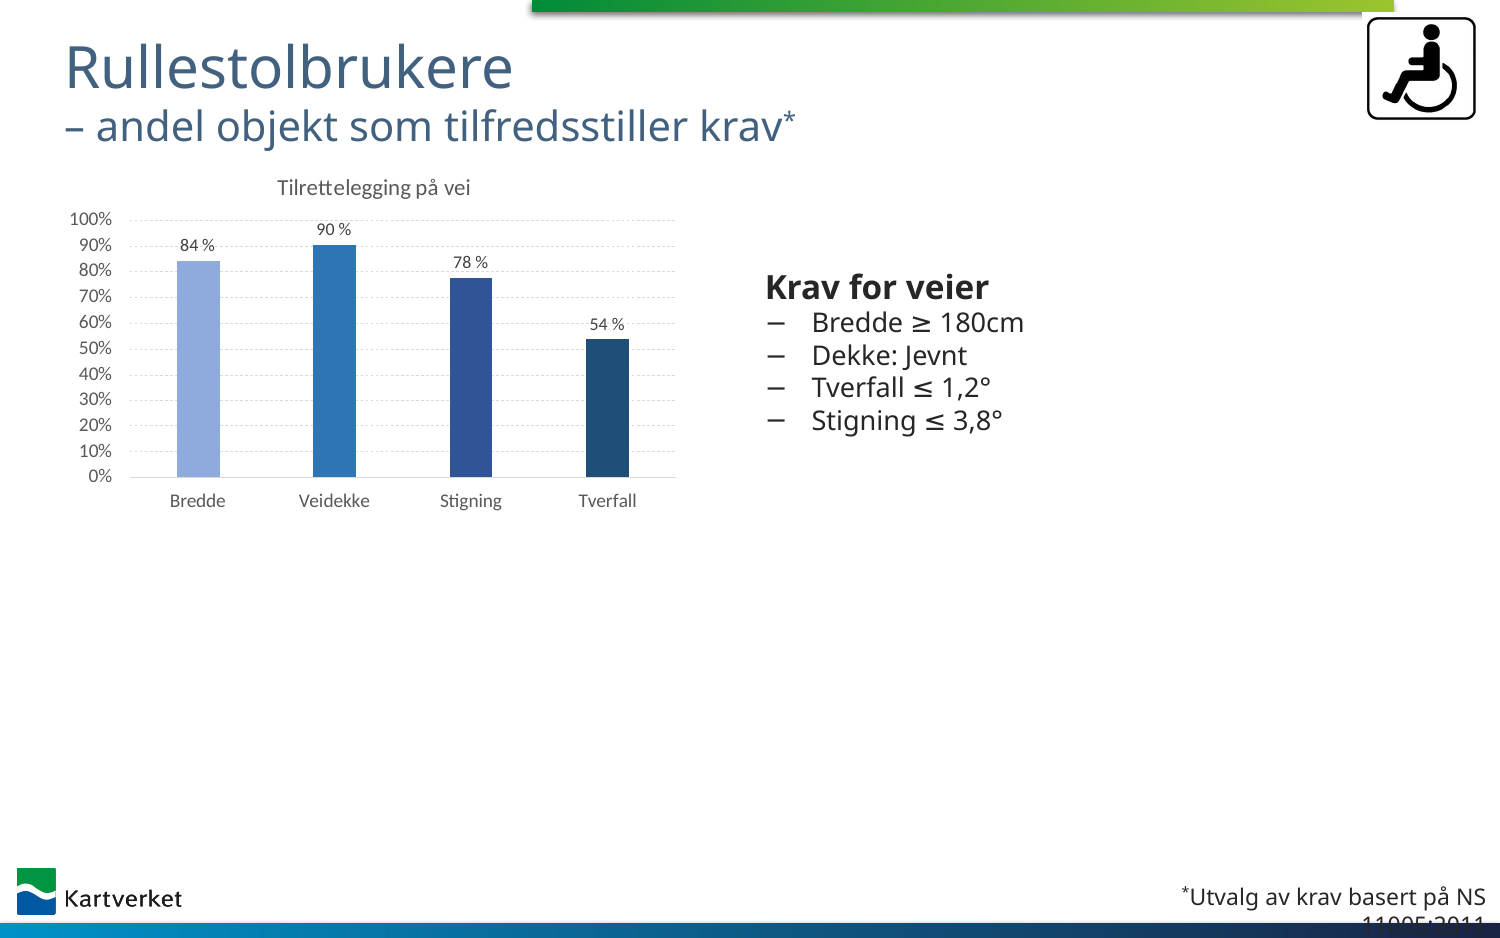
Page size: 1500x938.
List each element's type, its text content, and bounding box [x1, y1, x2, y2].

text_box Rullestolbrukere – andel objekt som tilfredsstiller krav* [49, 25, 1431, 158]
text_box Krav for veier Bredde ≥ 180cm Dekke: Jevnt Tverfall ≤ 1,2° Stigning ≤ 3,8° [750, 258, 1234, 444]
picture [1362, 12, 1481, 126]
picture [62, 166, 687, 519]
text_box *Utvalg av krav basert på NS 11005:2011 [1068, 873, 1500, 938]
